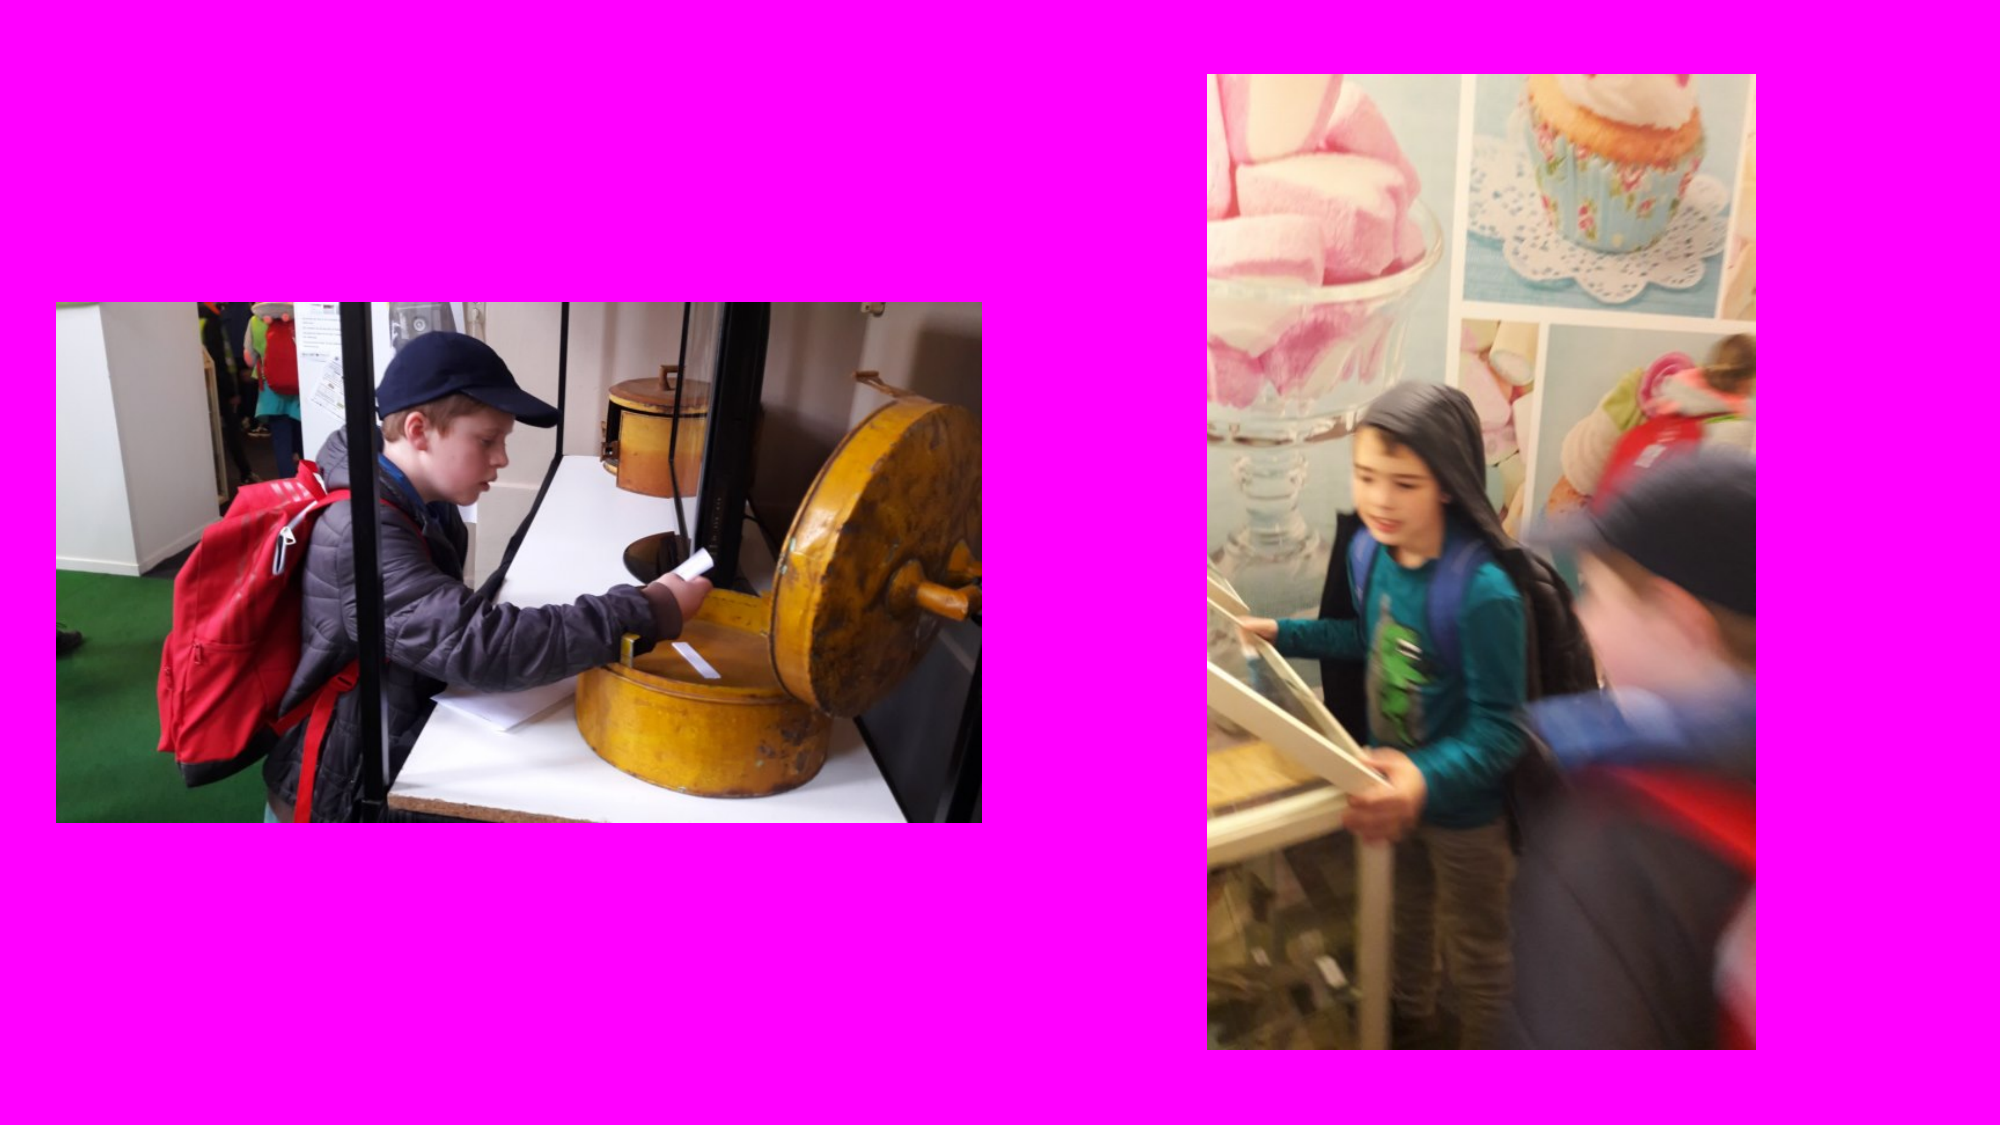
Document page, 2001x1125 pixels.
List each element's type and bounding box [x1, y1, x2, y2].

picture [1206, 74, 1756, 1050]
picture [56, 302, 982, 823]
